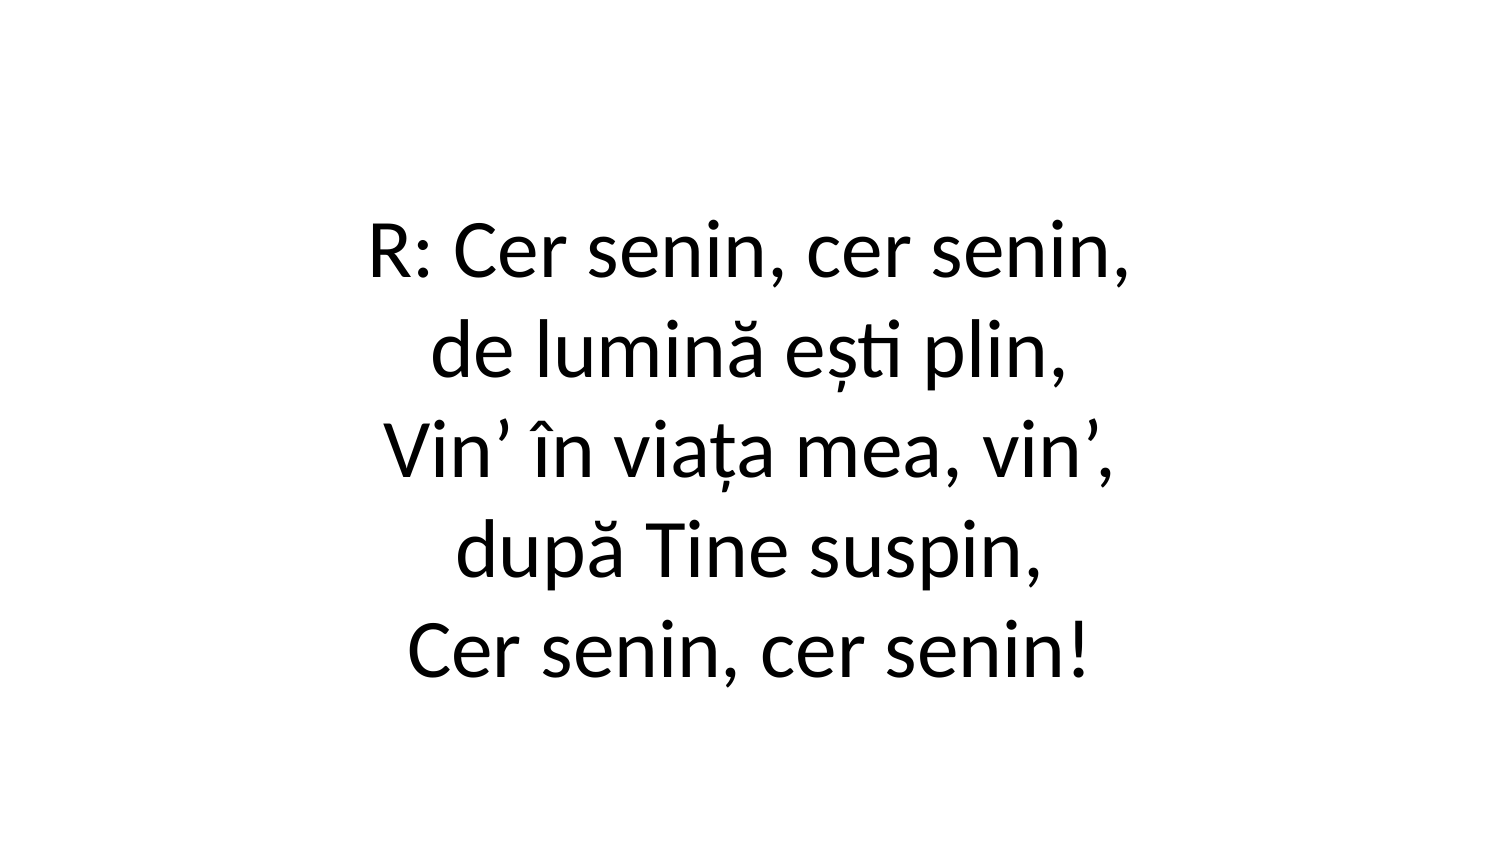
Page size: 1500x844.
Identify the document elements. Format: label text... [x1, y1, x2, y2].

text_box R: Cer senin, cer senin, de lumină ești plin, Vin’ în viața mea, vin’, după Tine suspin, Cer senin, cer senin! [352, 142, 1148, 702]
